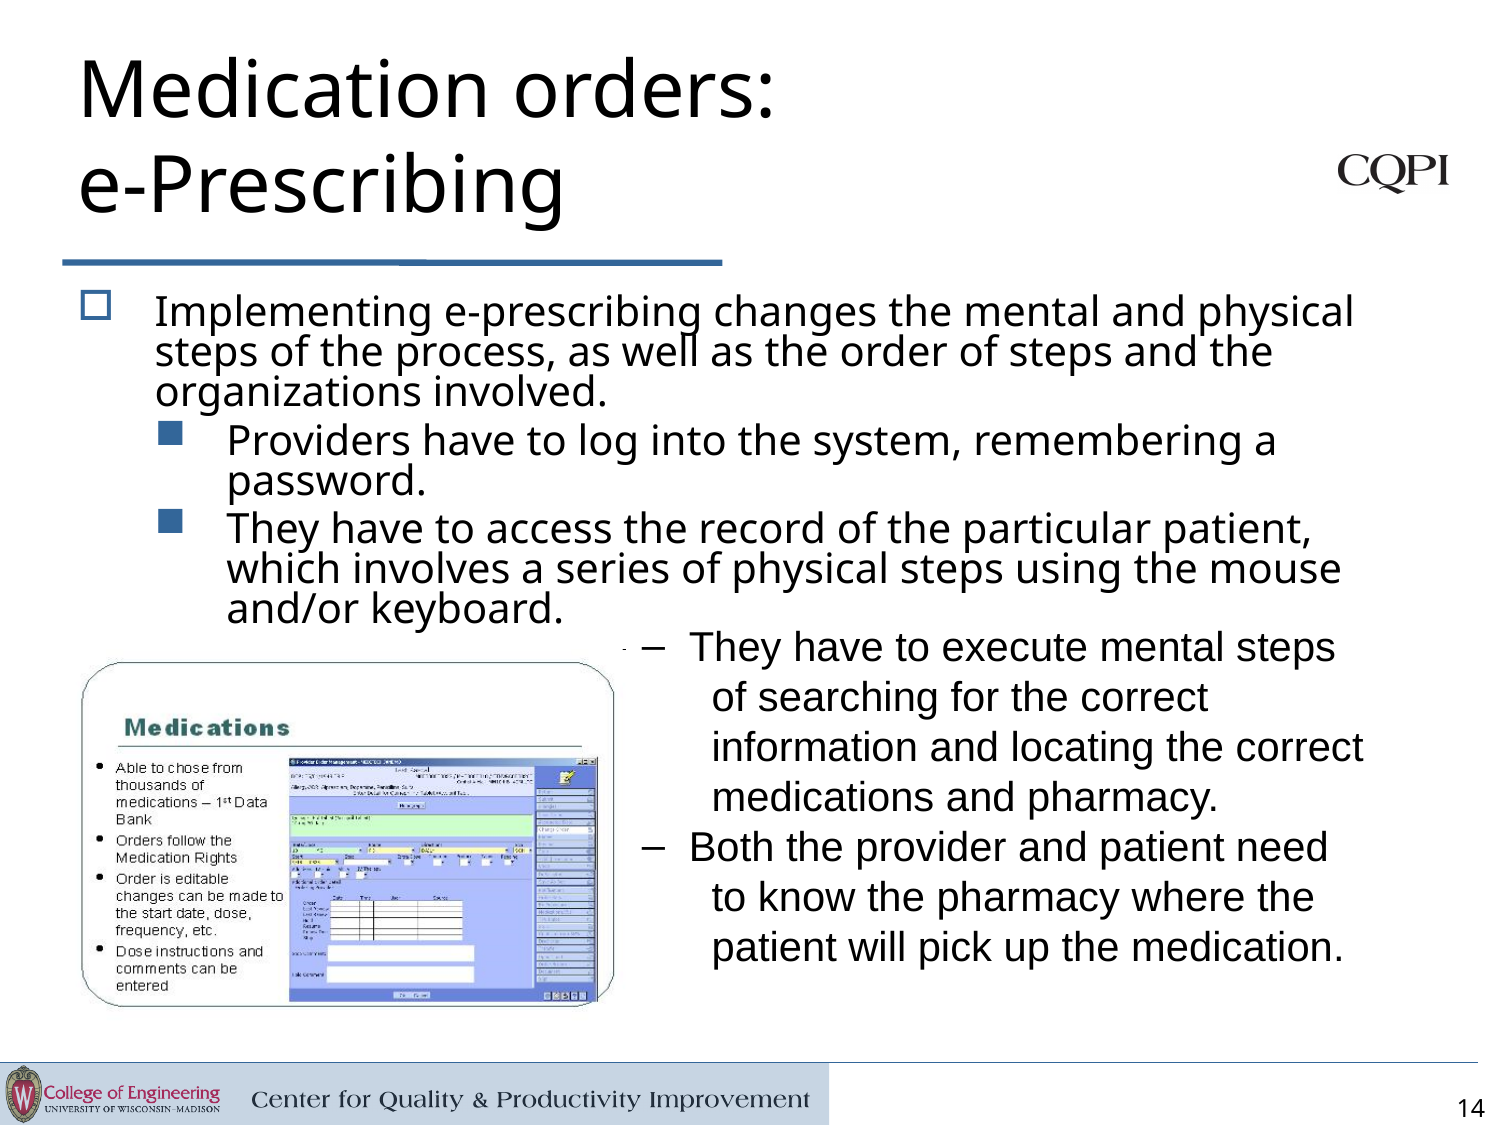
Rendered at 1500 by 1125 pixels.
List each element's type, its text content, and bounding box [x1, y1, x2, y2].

picture [251, 1090, 810, 1112]
picture [1337, 154, 1450, 194]
text_box They have to execute mental steps of searching for the correct information and locating the correct medications and pharmacy. Both the provider and patient need to know the pharmacy where the patient will pick up the medication. [587, 612, 1388, 1028]
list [74, 649, 626, 1037]
list Implementing e-prescribing changes the mental and physical steps of the process, as well as the order of steps and the organizations involved. Providers have to log into the system, remembering a password. They have to access the record of the particular patient, which involves a series of physical steps using the mouse and/or keyboard. [62, 287, 1425, 600]
picture [0, 1063, 225, 1125]
title Medication orders: e-Prescribing [62, 20, 1288, 246]
